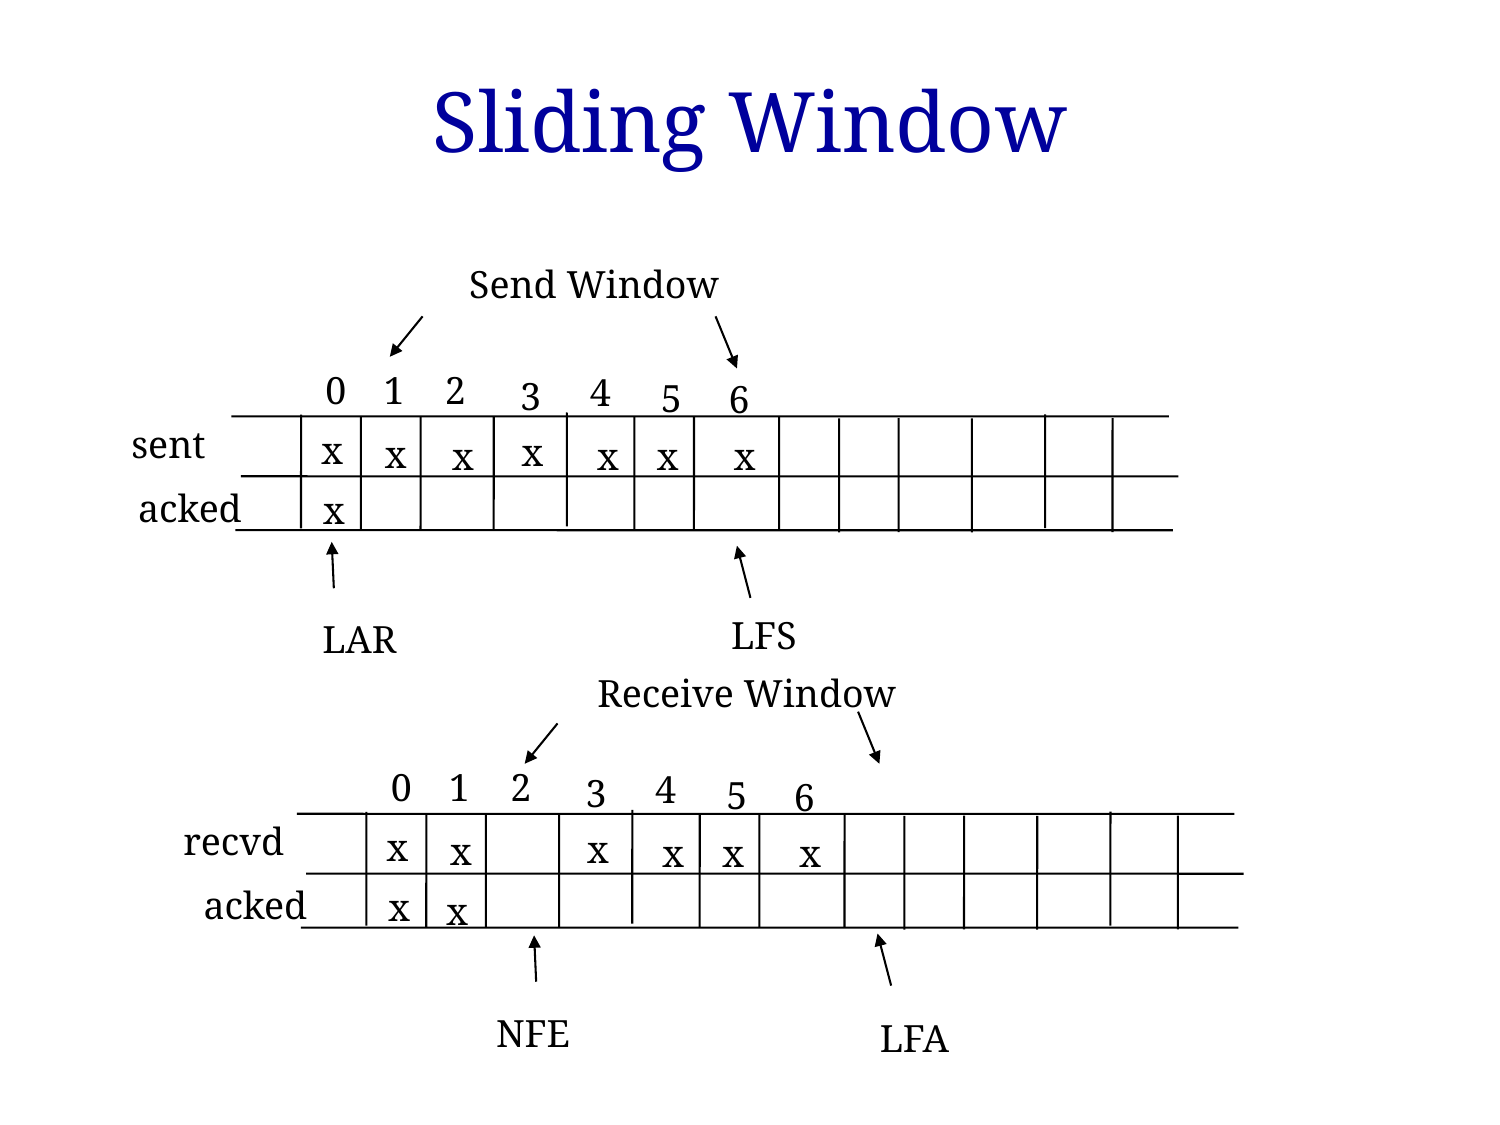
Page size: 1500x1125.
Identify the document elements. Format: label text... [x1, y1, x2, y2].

text_box 2 [430, 359, 481, 420]
text_box x [641, 425, 694, 486]
text_box 0 [375, 757, 427, 817]
text_box [389, 316, 423, 357]
text_box x [582, 425, 634, 486]
text_box 5 [646, 367, 697, 427]
text_box x [371, 816, 424, 877]
text_box x [784, 822, 836, 883]
text_box 1 [434, 756, 485, 817]
title Sliding Window [74, 47, 1426, 191]
text_box NFE [481, 1002, 585, 1062]
text_box x [373, 876, 425, 937]
text_box x [435, 820, 487, 881]
text_box Receive Window [582, 662, 912, 723]
text_box acked [123, 477, 257, 538]
text_box 6 [779, 766, 830, 827]
text_box 3 [570, 762, 622, 823]
text_box 6 [713, 369, 765, 429]
text_box [524, 723, 558, 764]
text_box sent [116, 413, 221, 474]
text_box 0 [310, 359, 362, 420]
text_box x [707, 822, 759, 883]
text_box acked [188, 874, 323, 935]
text_box 4 [640, 758, 692, 819]
text_box [874, 933, 892, 986]
text_box x [308, 479, 360, 540]
text_box x [506, 421, 559, 482]
text_box 4 [574, 361, 626, 422]
text_box x [572, 819, 624, 879]
text_box x [437, 425, 489, 485]
text_box x [719, 425, 771, 485]
text_box 2 [495, 757, 547, 817]
text_box [326, 541, 339, 589]
text_box 1 [368, 359, 420, 420]
text_box x [306, 419, 358, 480]
text_box x [431, 880, 483, 941]
text_box [528, 935, 541, 982]
text_box LFS [716, 604, 812, 662]
text_box [734, 545, 751, 598]
text_box x [369, 423, 422, 484]
text_box LFA [864, 1007, 964, 1068]
text_box recvd [168, 811, 300, 871]
text_box 3 [505, 365, 557, 425]
text_box [857, 711, 881, 764]
text_box LAR [307, 608, 412, 669]
text_box [715, 316, 738, 369]
text_box Send Window [454, 253, 734, 314]
text_box x [647, 822, 699, 883]
text_box 5 [711, 764, 763, 825]
